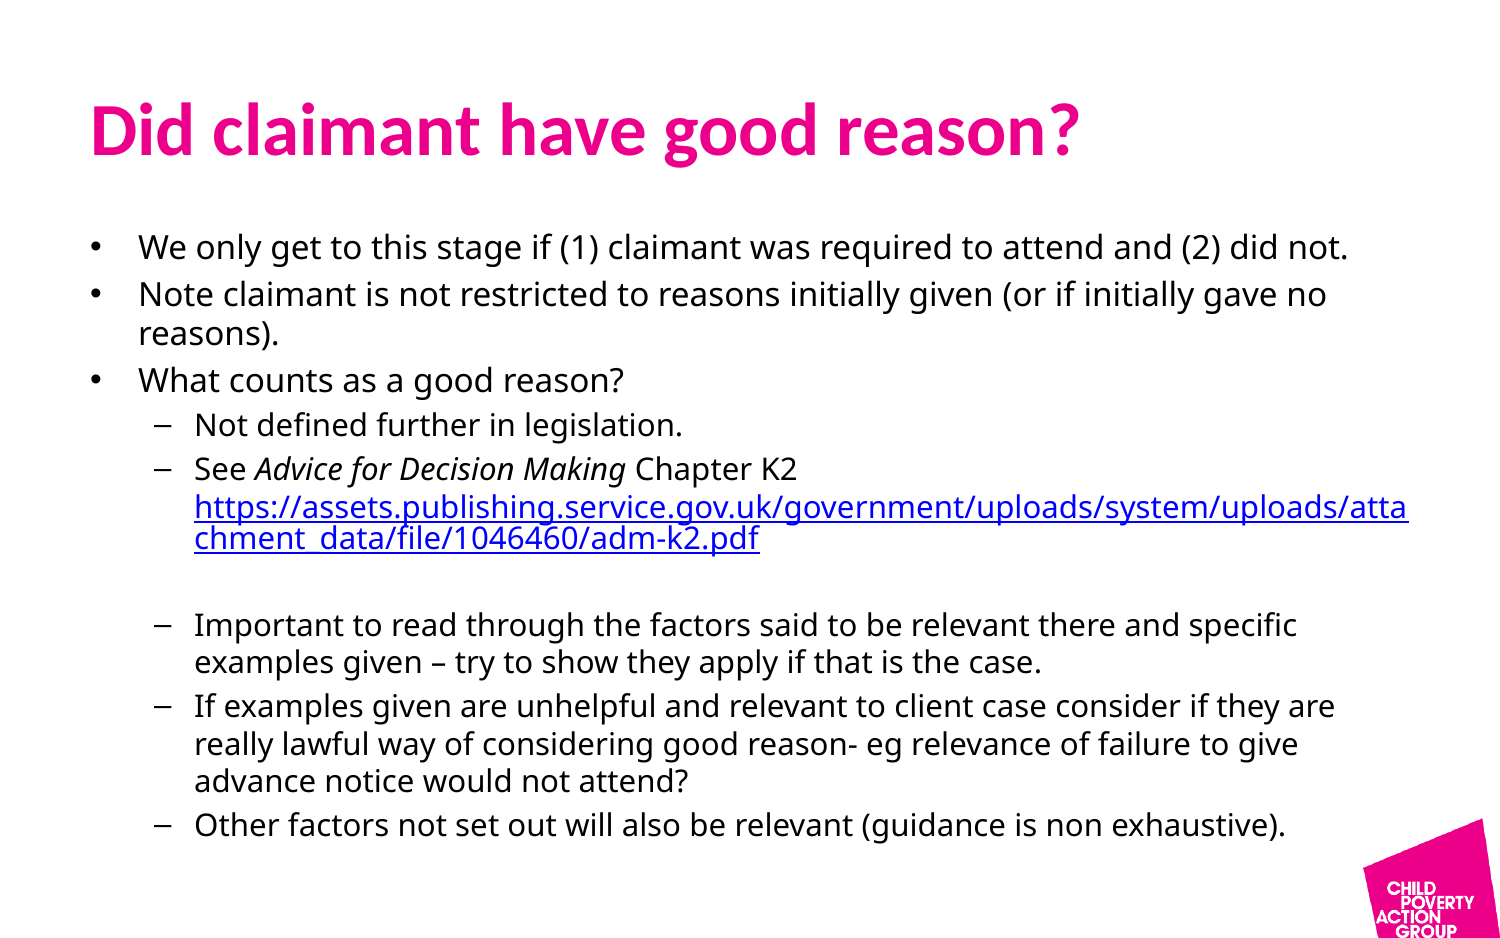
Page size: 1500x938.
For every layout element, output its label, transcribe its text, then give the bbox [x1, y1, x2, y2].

title Did claimant have good reason? [75, 46, 1425, 203]
list We only get to this stage if (1) claimant was required to attend and (2) did not. Note claimant is not restricted to reasons initially given (or if initially gave no reasons). What counts as a good reason? Not defined further in legislation. See Advice for Decision Making Chapter K2 https://assets.publishing.service.gov.uk/government/uploads/system/uploads/attachment_data/file/1046460/adm-k2.pdf Important to read through the factors said to be relevant there and specific examples given – try to show they apply if that is the case. If examples given are unhelpful and relevant to client case consider if they are really lawful way of considering good reason- eg relevance of failure to give advance notice would not attend? Other factors not set out will also be relevant (guidance is non exhaustive). [75, 218, 1425, 838]
picture [1363, 818, 1500, 938]
